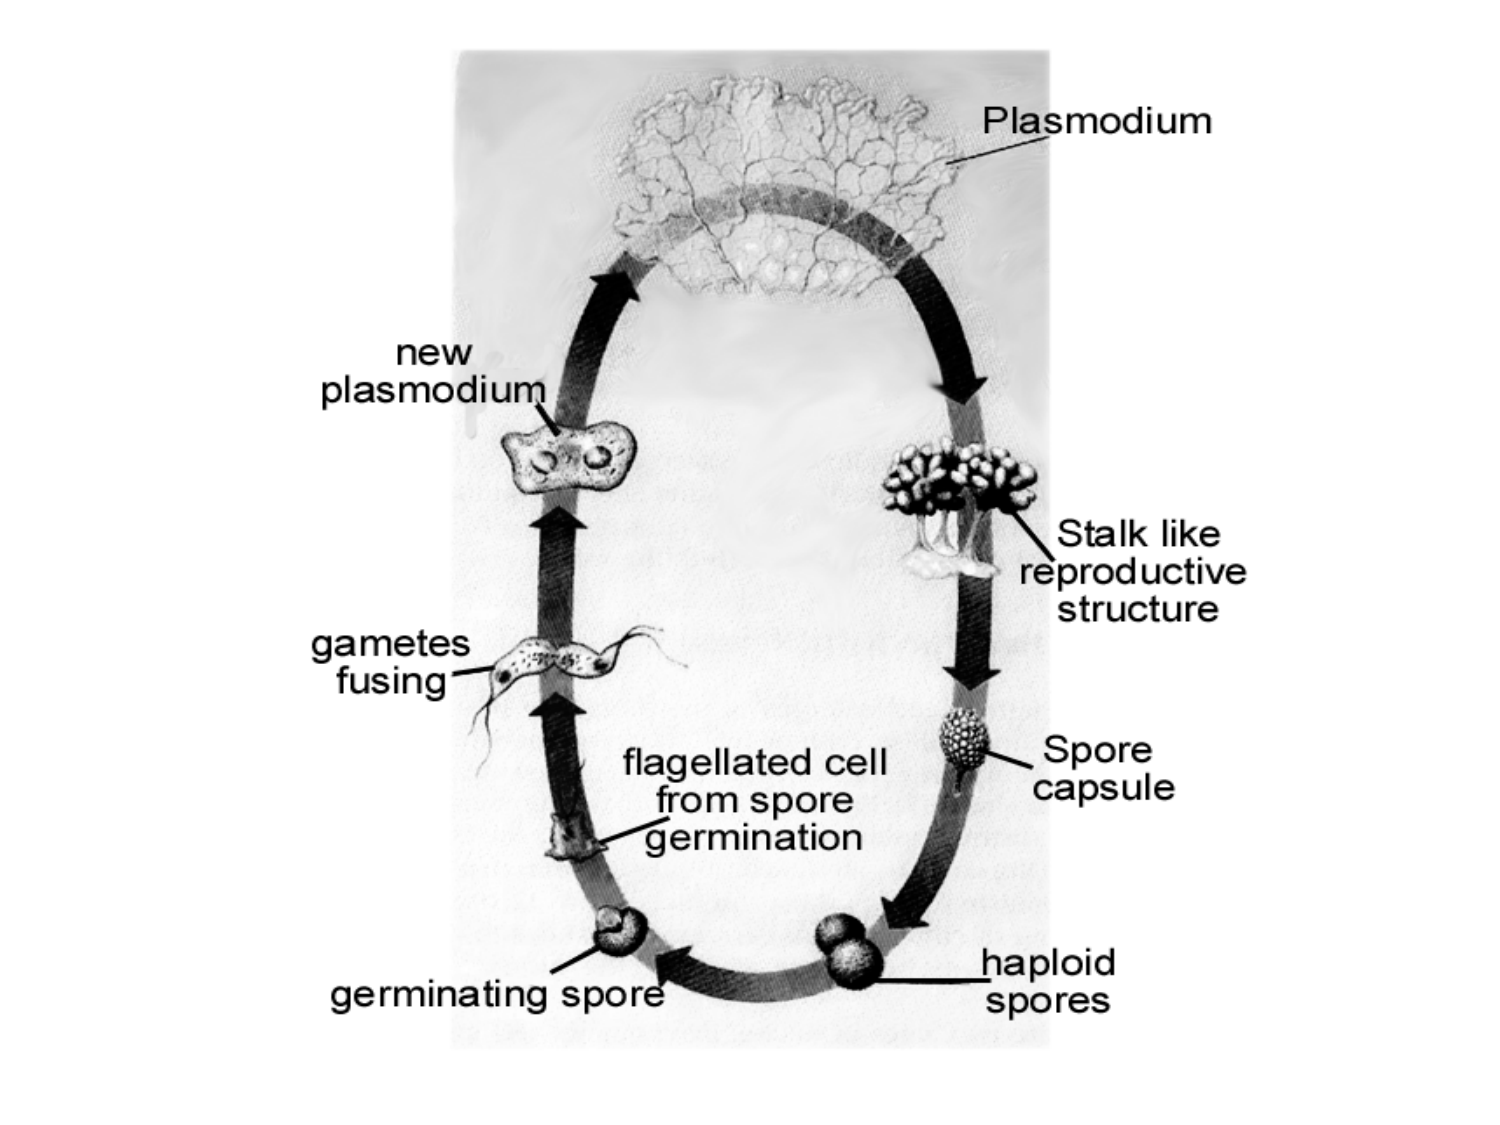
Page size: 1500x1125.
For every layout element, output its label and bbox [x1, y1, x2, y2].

picture [280, 0, 1255, 1087]
